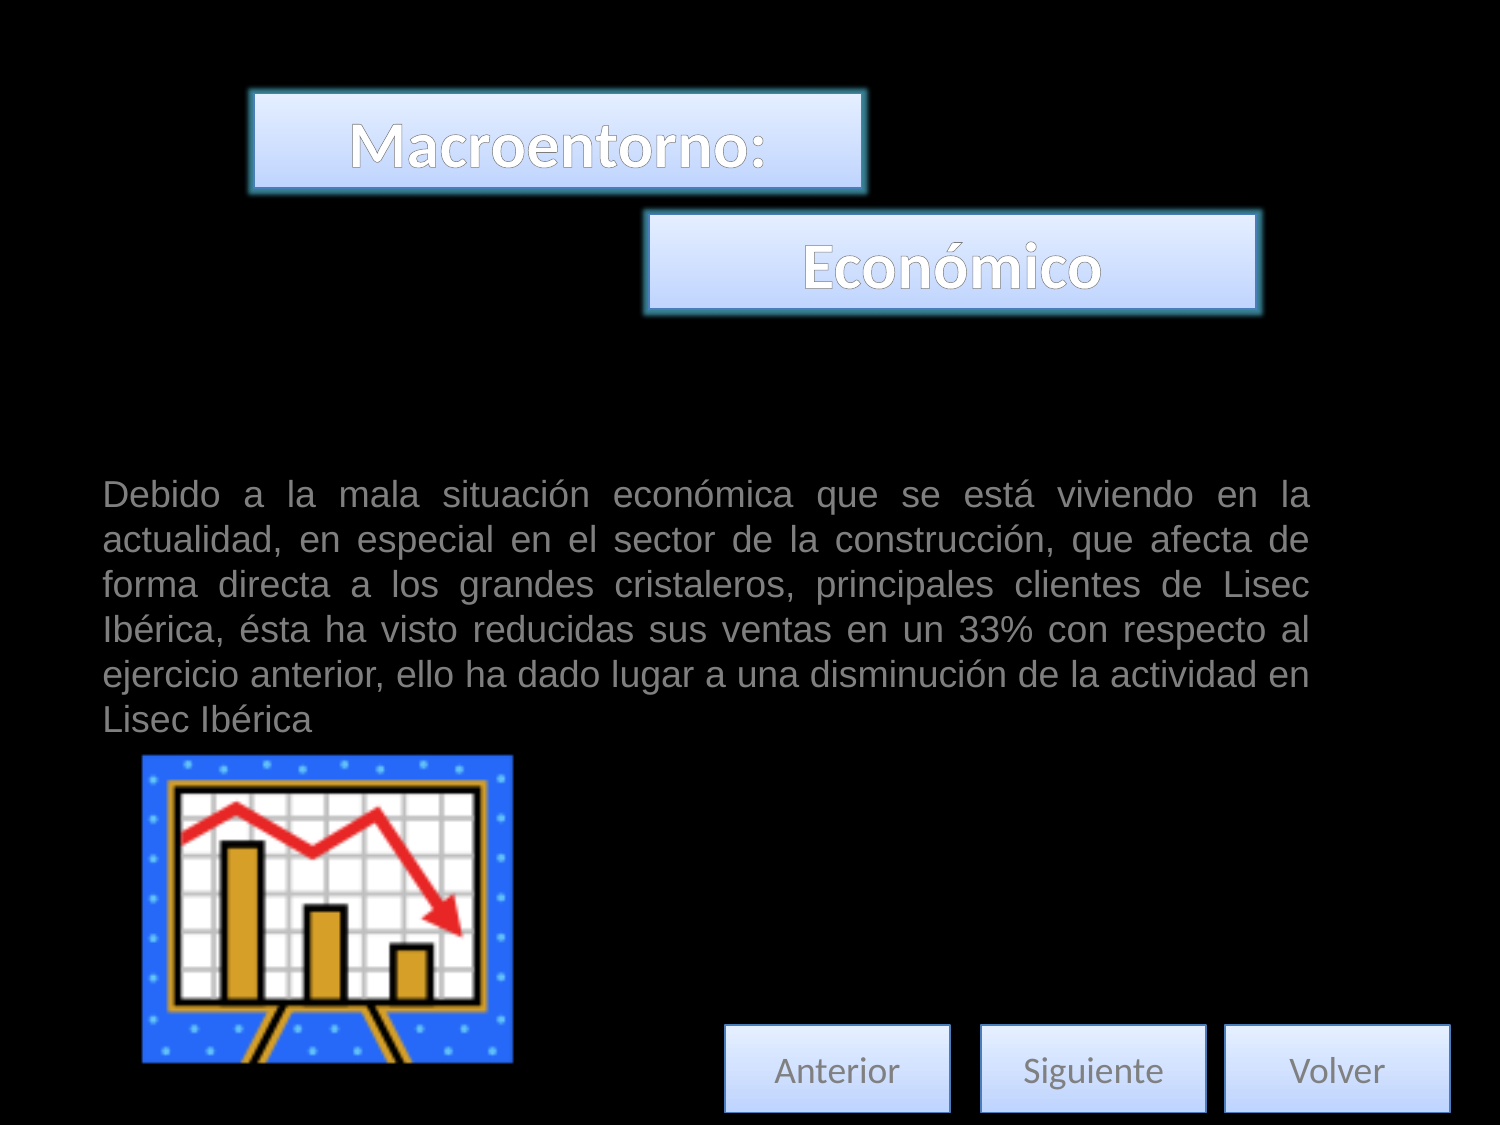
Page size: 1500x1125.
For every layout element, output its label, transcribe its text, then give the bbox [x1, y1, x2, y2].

text_box Volver [1224, 1024, 1451, 1113]
text_box Debido a la mala situación económica que se está viviendo en la actualidad, en especial en el sector de la construcción, que afecta de forma directa a los grandes cristaleros, principales clientes de Lisec Ibérica, ésta ha visto reducidas sus ventas en un 33% con respecto al ejercicio anterior, ello ha dado lugar a una disminución de la actividad en Lisec Ibérica [87, 462, 1325, 748]
picture [131, 745, 526, 1076]
text_box Anterior [724, 1024, 951, 1113]
text_box Económico [648, 214, 1257, 310]
text_box Siguiente [980, 1024, 1207, 1113]
text_box Macroentorno: [253, 93, 862, 189]
